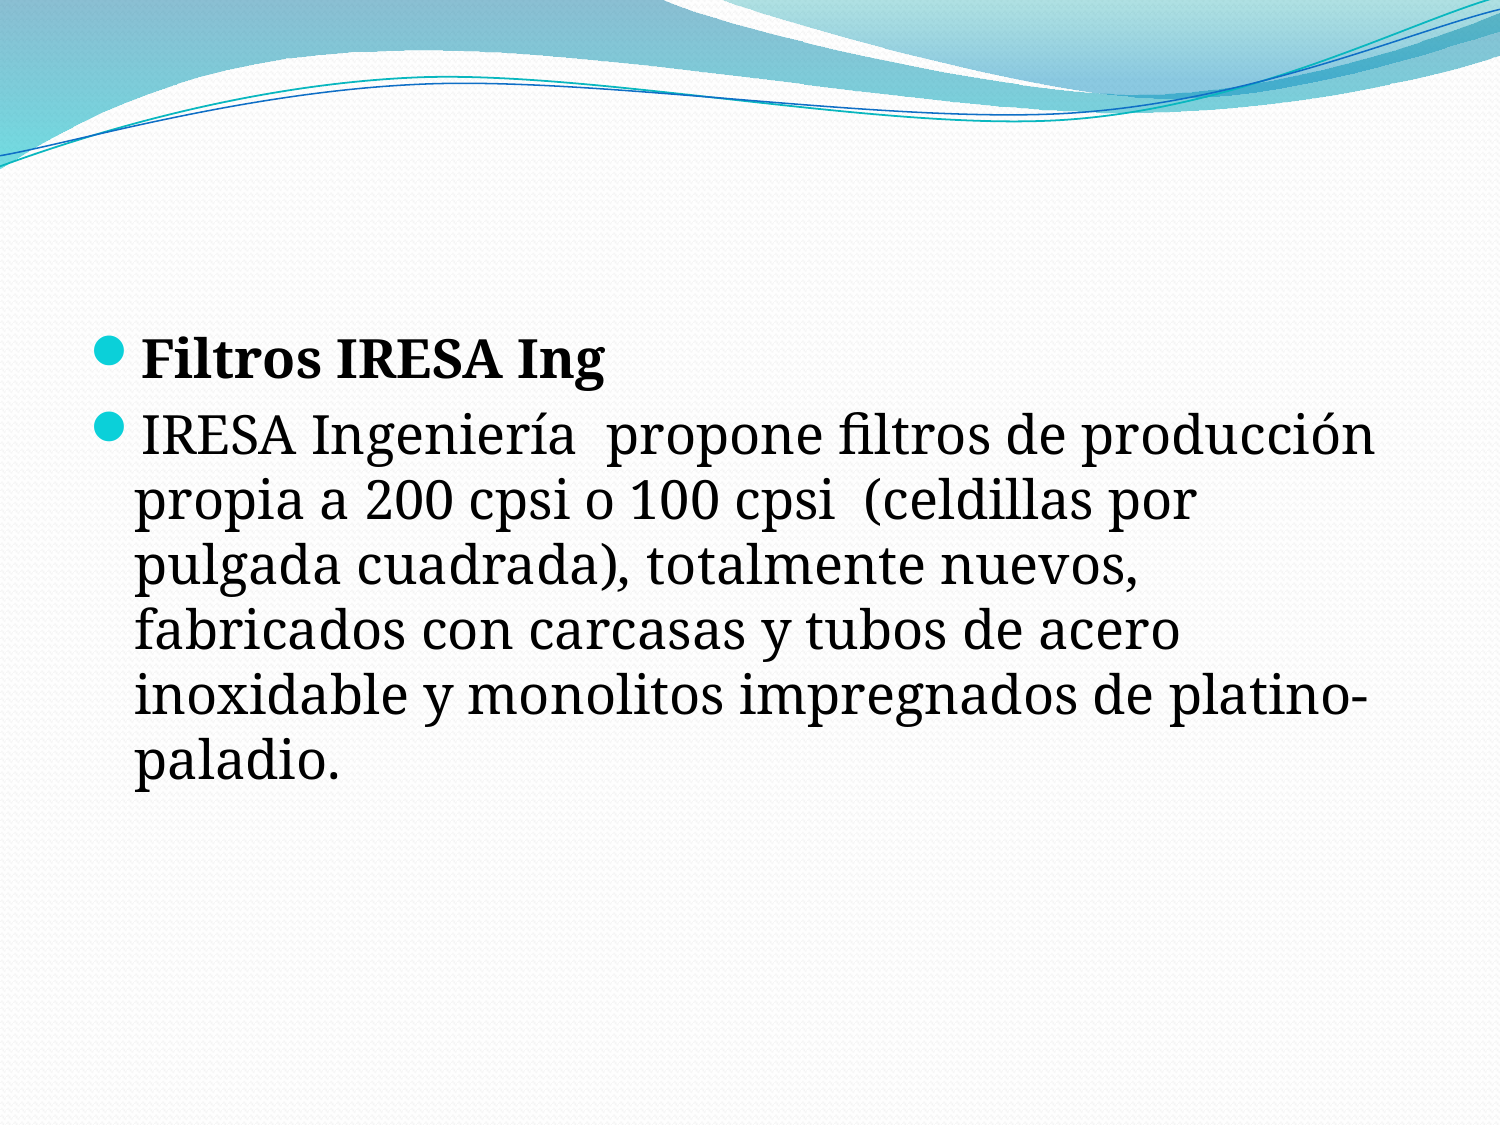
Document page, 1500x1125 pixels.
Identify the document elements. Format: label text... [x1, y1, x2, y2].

list Filtros IRESA Ing IRESA Ingeniería propone filtros de producción propia a 200 cpsi o 100 cpsi (celdillas por pulgada cuadrada), totalmente nuevos, fabricados con carcasas y tubos de acero inoxidable y monolitos impregnados de platino-paladio. [75, 317, 1425, 1038]
